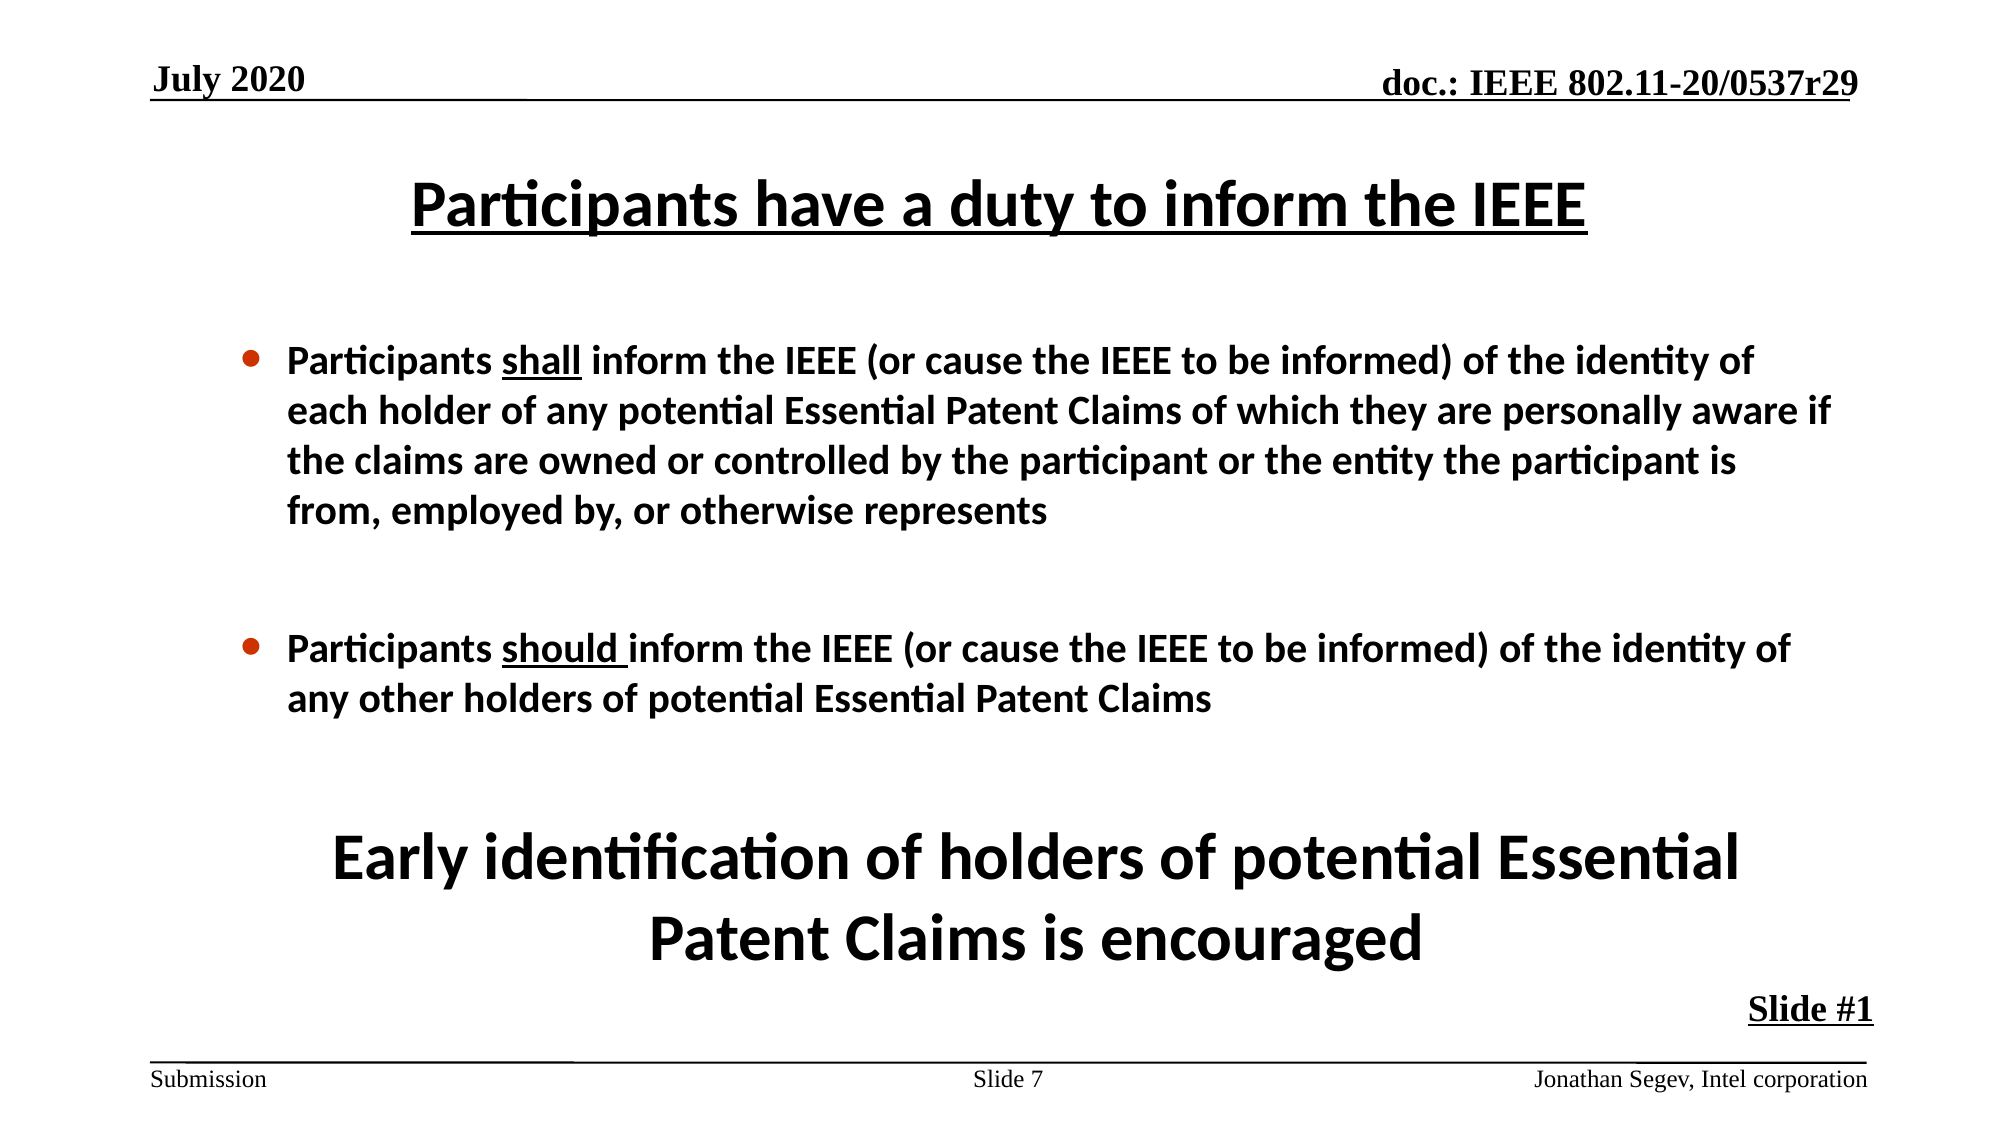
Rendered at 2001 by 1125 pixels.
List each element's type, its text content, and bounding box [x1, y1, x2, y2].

text_box Slide #1 [1733, 976, 1890, 1037]
slide_number Slide 7 [950, 1061, 1067, 1123]
footer Jonathan Segev, Intel corporation [1171, 1061, 1869, 1093]
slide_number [152, 54, 563, 100]
title Participants have a duty to inform the IEEE [149, 112, 1850, 288]
list Participants shall inform the IEEE (or cause the IEEE to be informed) of the identity of each holder of any potential Essential Patent Claims of which they are personally aware if the claims are owned or controlled by the participant or the entity the participant is from, employed by, or otherwise represents Participants should inform the IEEE (or cause the IEEE to be informed) of the identity of any other holders of potential Essential Patent Claims Early identification of holders of potential Essential Patent Claims is encouraged [149, 324, 1850, 1000]
